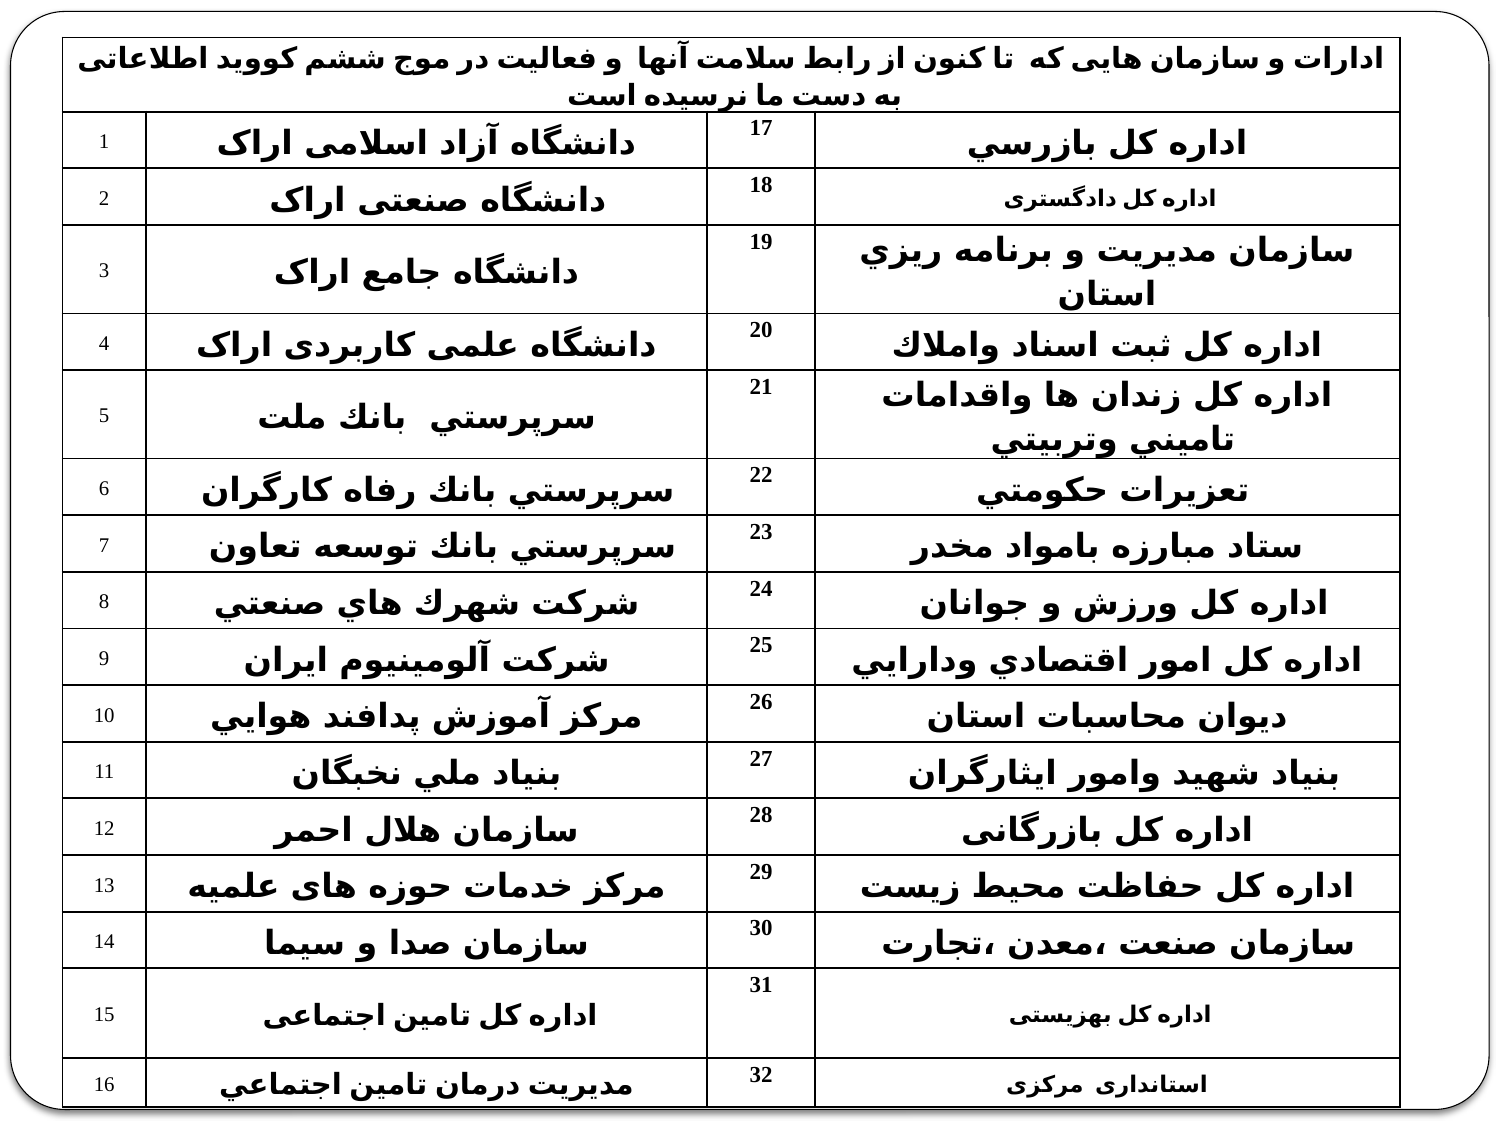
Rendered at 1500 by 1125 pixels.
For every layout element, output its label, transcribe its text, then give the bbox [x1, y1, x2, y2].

table_cell مديريت درمان تامين اجتماعي [147, 1059, 706, 1106]
table_cell شركت شهرك هاي صنعتي [147, 573, 706, 628]
table_cell شركت آلومينيوم ايران [147, 629, 706, 684]
table_cell بنياد ملي نخبگان [147, 743, 706, 797]
table_cell اداره کل بهزیستی [816, 969, 1399, 1057]
table_cell 9 [63, 629, 145, 684]
table_cell 8 [63, 573, 145, 628]
table_cell 1 [63, 113, 145, 167]
table_cell 21 [708, 371, 814, 458]
table_cell سازمان مديريت و برنامه ريزي استان [816, 226, 1399, 313]
table_cell اداره كل امور اقتصادي ودارايي [816, 629, 1399, 684]
table_cell 19 [708, 226, 814, 313]
table_cell 29 [708, 856, 814, 911]
table_cell 18 [708, 169, 814, 224]
table_cell بنياد شهيد وامور ايثارگران [816, 743, 1399, 797]
table_cell 4 [63, 314, 145, 369]
table_cell 6 [63, 459, 145, 514]
table_cell 30 [708, 913, 814, 967]
table_cell اداره کل بازرگانی [816, 799, 1399, 854]
table_cell 10 [63, 686, 145, 741]
table_cell 15 [63, 969, 145, 1057]
table_cell 26 [708, 686, 814, 741]
table_cell 25 [708, 629, 814, 684]
table_cell 14 [63, 913, 145, 967]
table_cell 28 [708, 799, 814, 854]
table_cell سازمان صنعت ،معدن ،تجارت [816, 913, 1399, 967]
table_cell اداره کل دادگستری [816, 169, 1399, 224]
table_cell اداره كل حفاظت محيط زيست [816, 856, 1399, 911]
table_cell 32 [708, 1059, 814, 1106]
table_cell 23 [708, 516, 814, 571]
table_cell دانشگاه صنعتی اراک [147, 169, 706, 224]
table_cell مركز آموزش پدافند هوايي [147, 686, 706, 741]
table_cell اداره كل ثبت اسناد واملاك [816, 314, 1399, 369]
table_cell 22 [708, 459, 814, 514]
table_cell اداره كل زندان ها واقدامات تاميني وتربيتي [816, 371, 1399, 458]
table_cell 12 [63, 799, 145, 854]
table_cell سرپرستي بانك رفاه كارگران [147, 459, 706, 514]
table_cell 31 [708, 969, 814, 1057]
table_cell سرپرستي بانك توسعه تعاون [147, 516, 706, 571]
table_cell اداره كل ورزش و جوانان [816, 573, 1399, 628]
table_cell دانشگاه آزاد اسلامی اراک [147, 113, 706, 167]
table_cell تعزيرات حكومتي [816, 459, 1399, 514]
table_cell اداره کل تامین اجتماعی [147, 969, 706, 1057]
table_cell 13 [63, 856, 145, 911]
table_cell مرکز خدمات حوزه های علمیه [147, 856, 706, 911]
table_cell 17 [708, 113, 814, 167]
table_cell 5 [63, 371, 145, 458]
table_cell دانشگاه جامع اراک [147, 226, 706, 313]
table_cell 16 [63, 1059, 145, 1106]
table_header ادارات و سازمان هایی که تا کنون از رابط سلامت آنها و فعالیت در موج ششم کووید اطلاعاتی به دست ما نرسیده است [63, 38, 1399, 111]
table_cell اداره کل بازرسي [816, 113, 1399, 167]
table_cell سازمان هلال احمر [147, 799, 706, 854]
table_cell 2 [63, 169, 145, 224]
table_cell ديوان محاسبات استان [816, 686, 1399, 741]
table_cell 24 [708, 573, 814, 628]
table_cell 7 [63, 516, 145, 571]
table_cell 11 [63, 743, 145, 797]
table_cell ستاد مبارزه بامواد مخدر [816, 516, 1399, 571]
table_cell استانداری مرکزی [816, 1059, 1399, 1106]
table_cell سازمان صدا و سیما [147, 913, 706, 967]
table_cell سرپرستي بانك ملت [147, 371, 706, 458]
table_cell 20 [708, 314, 814, 369]
table_cell 3 [63, 226, 145, 313]
table_cell 27 [708, 743, 814, 797]
table_cell دانشگاه علمی کاربردی اراک [147, 314, 706, 369]
